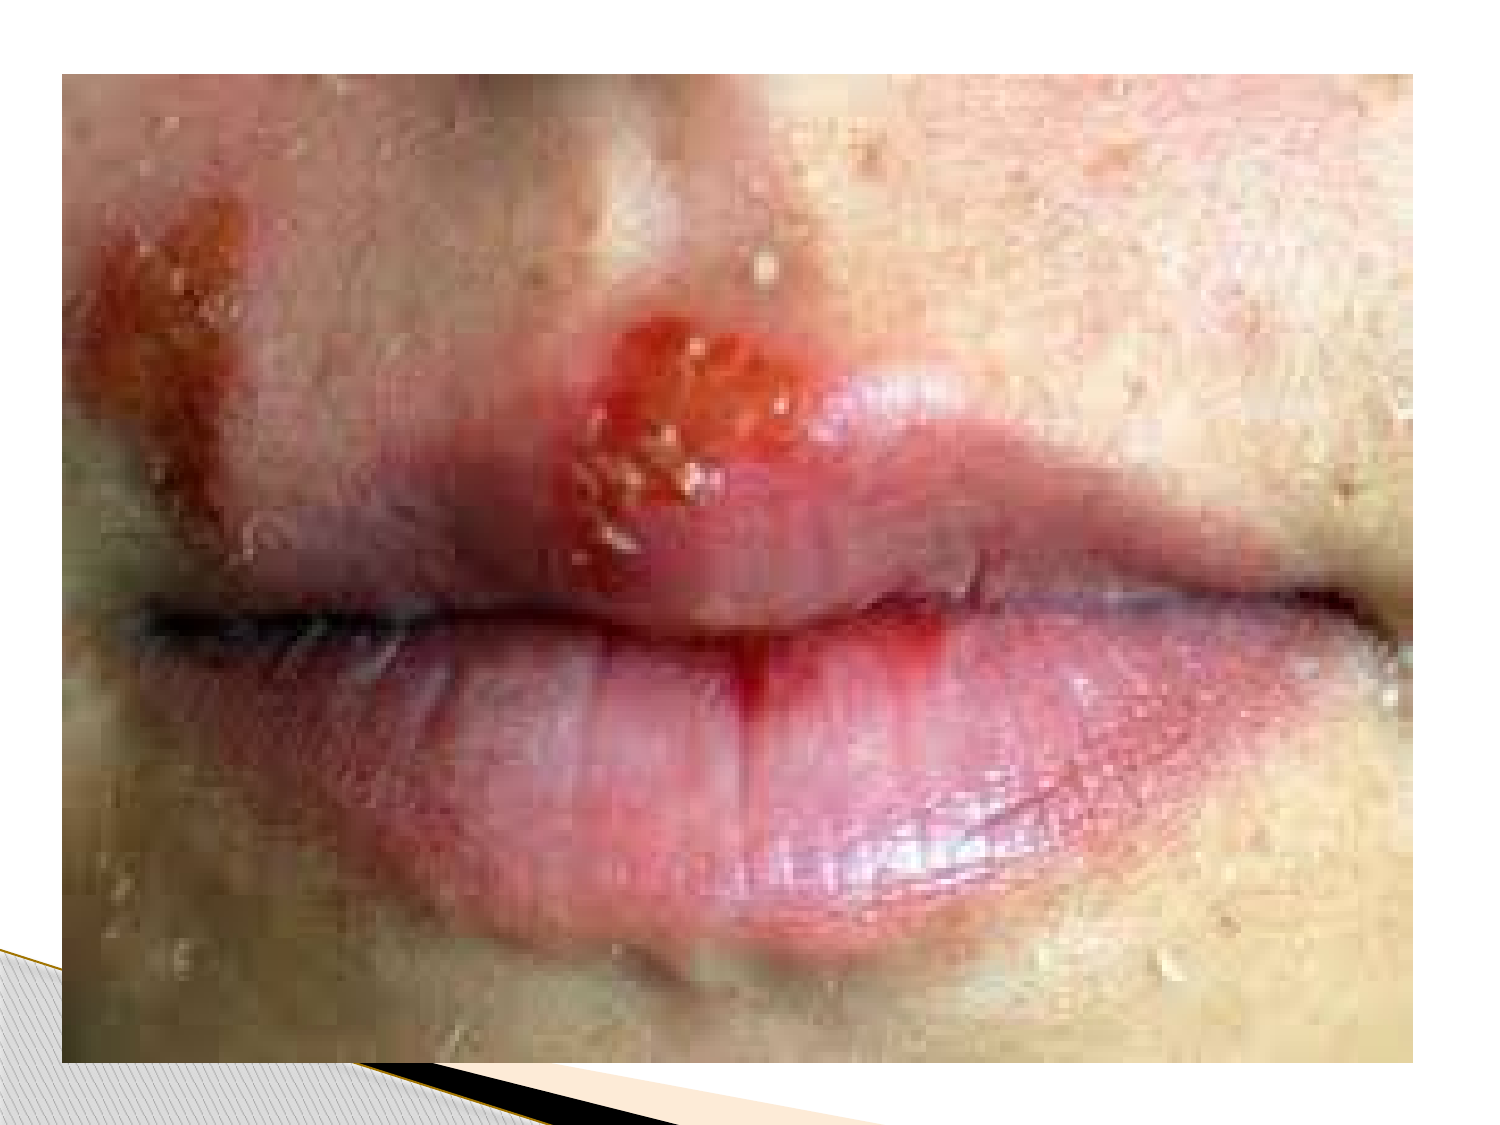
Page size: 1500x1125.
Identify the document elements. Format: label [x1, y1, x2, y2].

list [62, 74, 1413, 1063]
